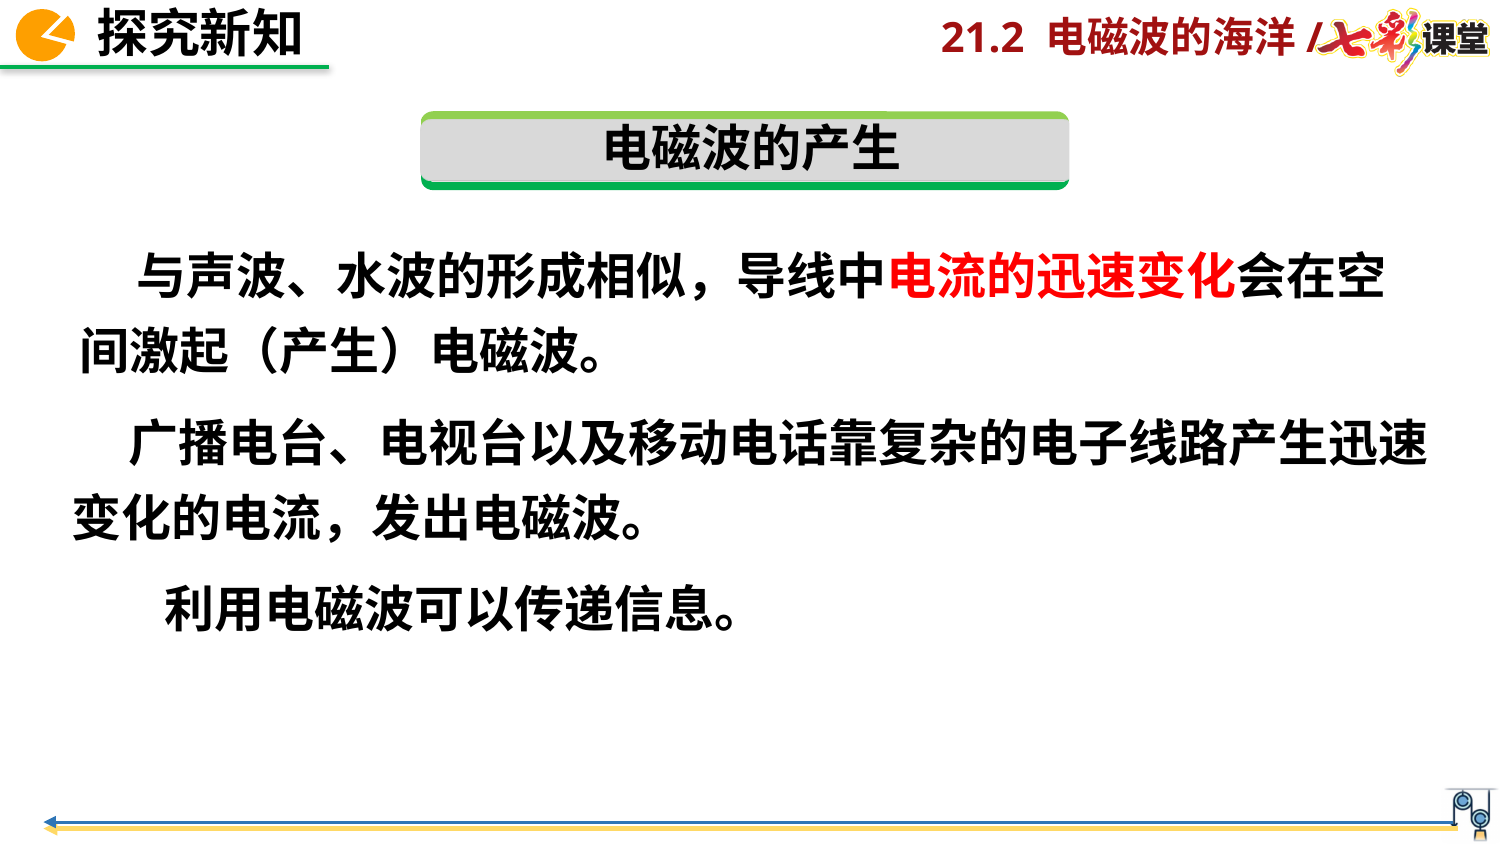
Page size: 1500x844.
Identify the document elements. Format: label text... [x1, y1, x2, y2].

picture [1313, 7, 1492, 77]
text_box 与声波、水波的形成相似，导线中电流的迅速变化会在空间激起（产生）电磁波。 [64, 222, 1425, 387]
picture [1449, 793, 1493, 836]
text_box 利用电磁波可以传递信息。 [150, 555, 773, 646]
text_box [419, 108, 1070, 191]
text_box 广播电台、电视台以及移动电话靠复杂的电子线路产生迅速变化的电流，发出电磁波。 [56, 388, 1465, 554]
